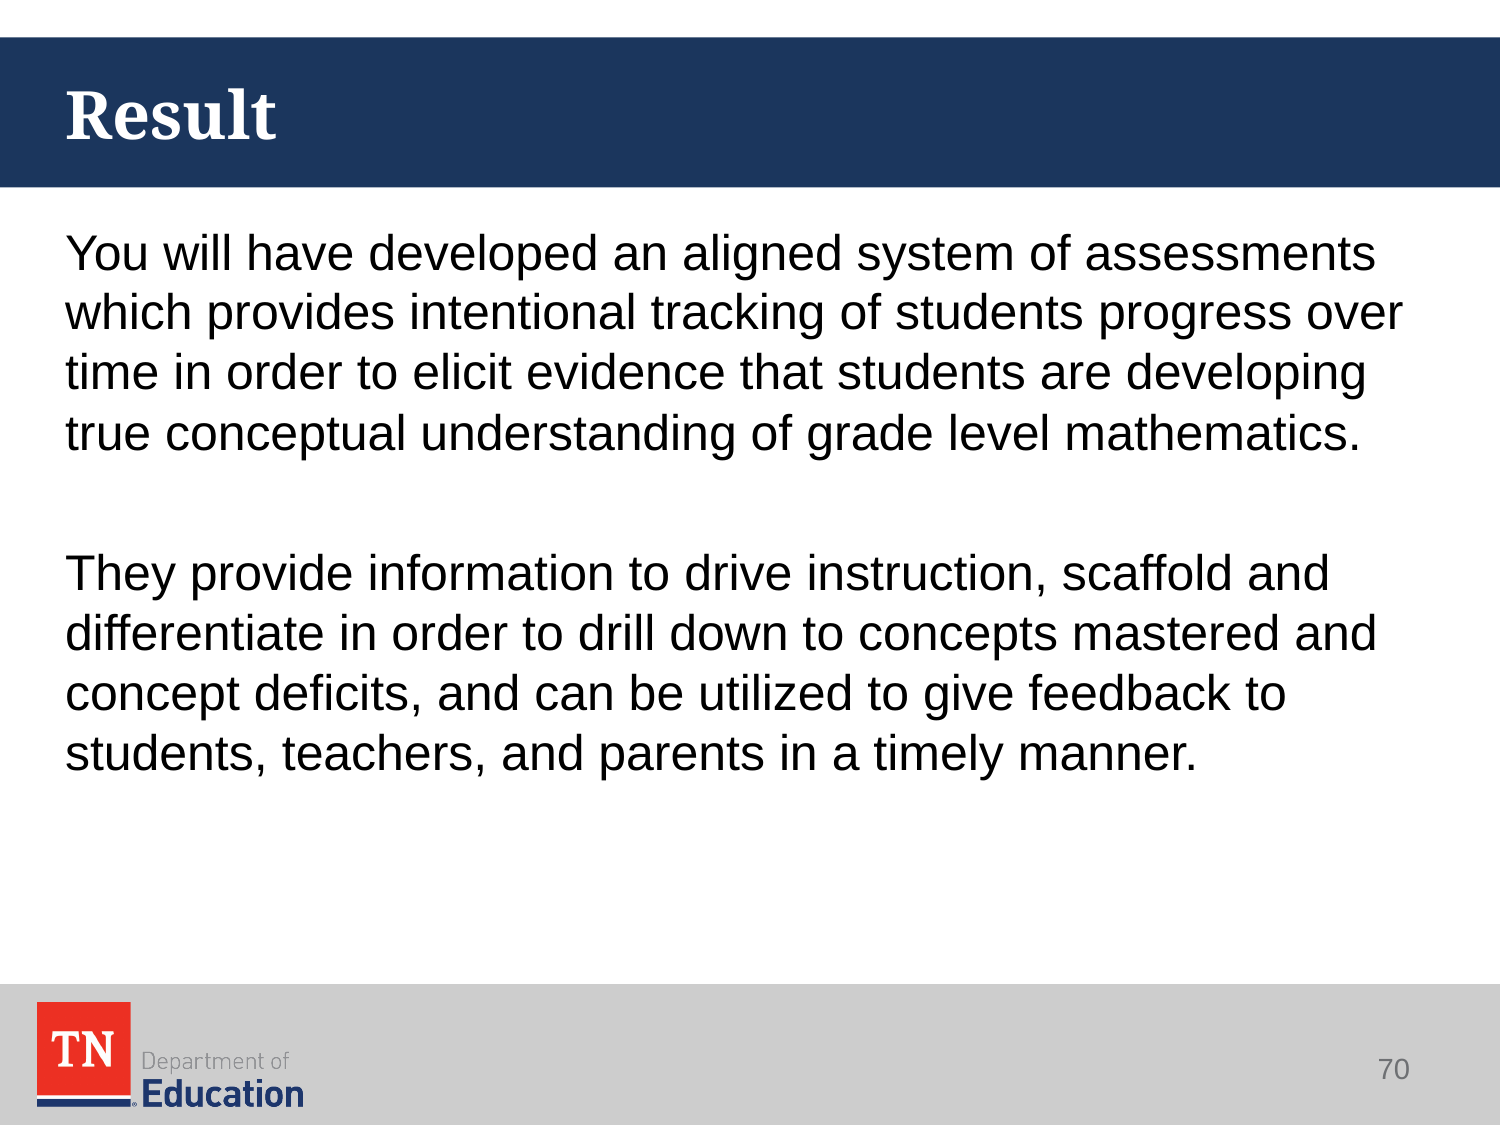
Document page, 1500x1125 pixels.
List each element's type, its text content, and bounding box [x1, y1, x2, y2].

picture [37, 1002, 303, 1107]
slide_number 70 [1350, 1042, 1425, 1103]
title Result [50, 37, 1413, 188]
list You will have developed an aligned system of assessments which provides intentional tracking of students progress over time in order to elicit evidence that students are developing true conceptual understanding of grade level mathematics. They provide information to drive instruction, scaffold and differentiate in order to drill down to concepts mastered and concept deficits, and can be utilized to give feedback to students, teachers, and parents in a timely manner. [50, 212, 1425, 955]
